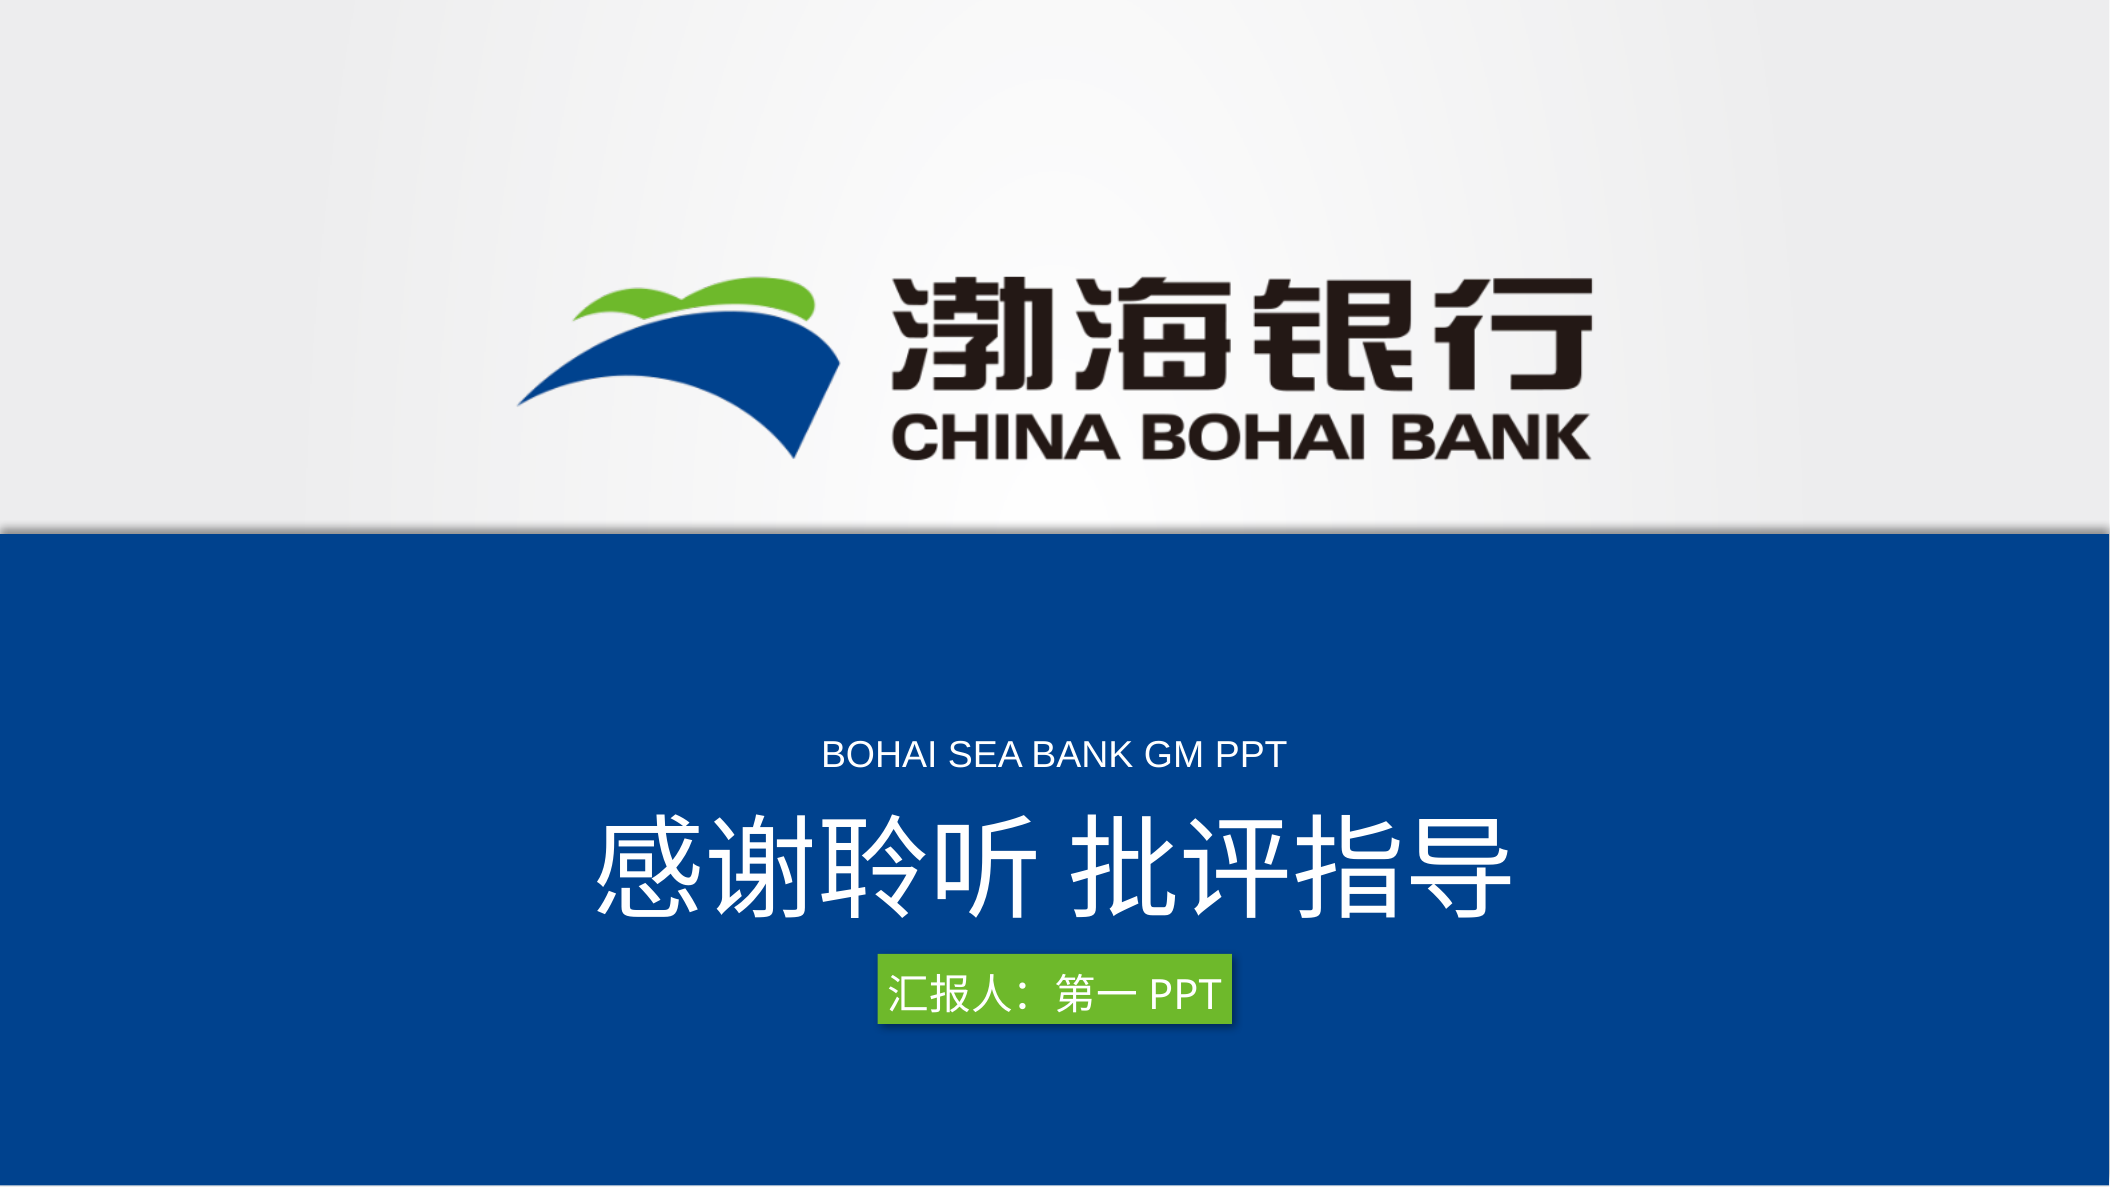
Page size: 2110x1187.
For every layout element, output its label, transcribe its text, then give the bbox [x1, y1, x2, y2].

text_box 汇报人：第一PPT [833, 960, 1277, 1026]
picture [0, 0, 2110, 533]
text_box 感谢聆听 批评指导 [411, 789, 1699, 940]
text_box [0, 533, 2110, 1186]
text_box [877, 953, 1233, 960]
text_box BOHAI SEA BANK GM PPT [504, 723, 1605, 783]
